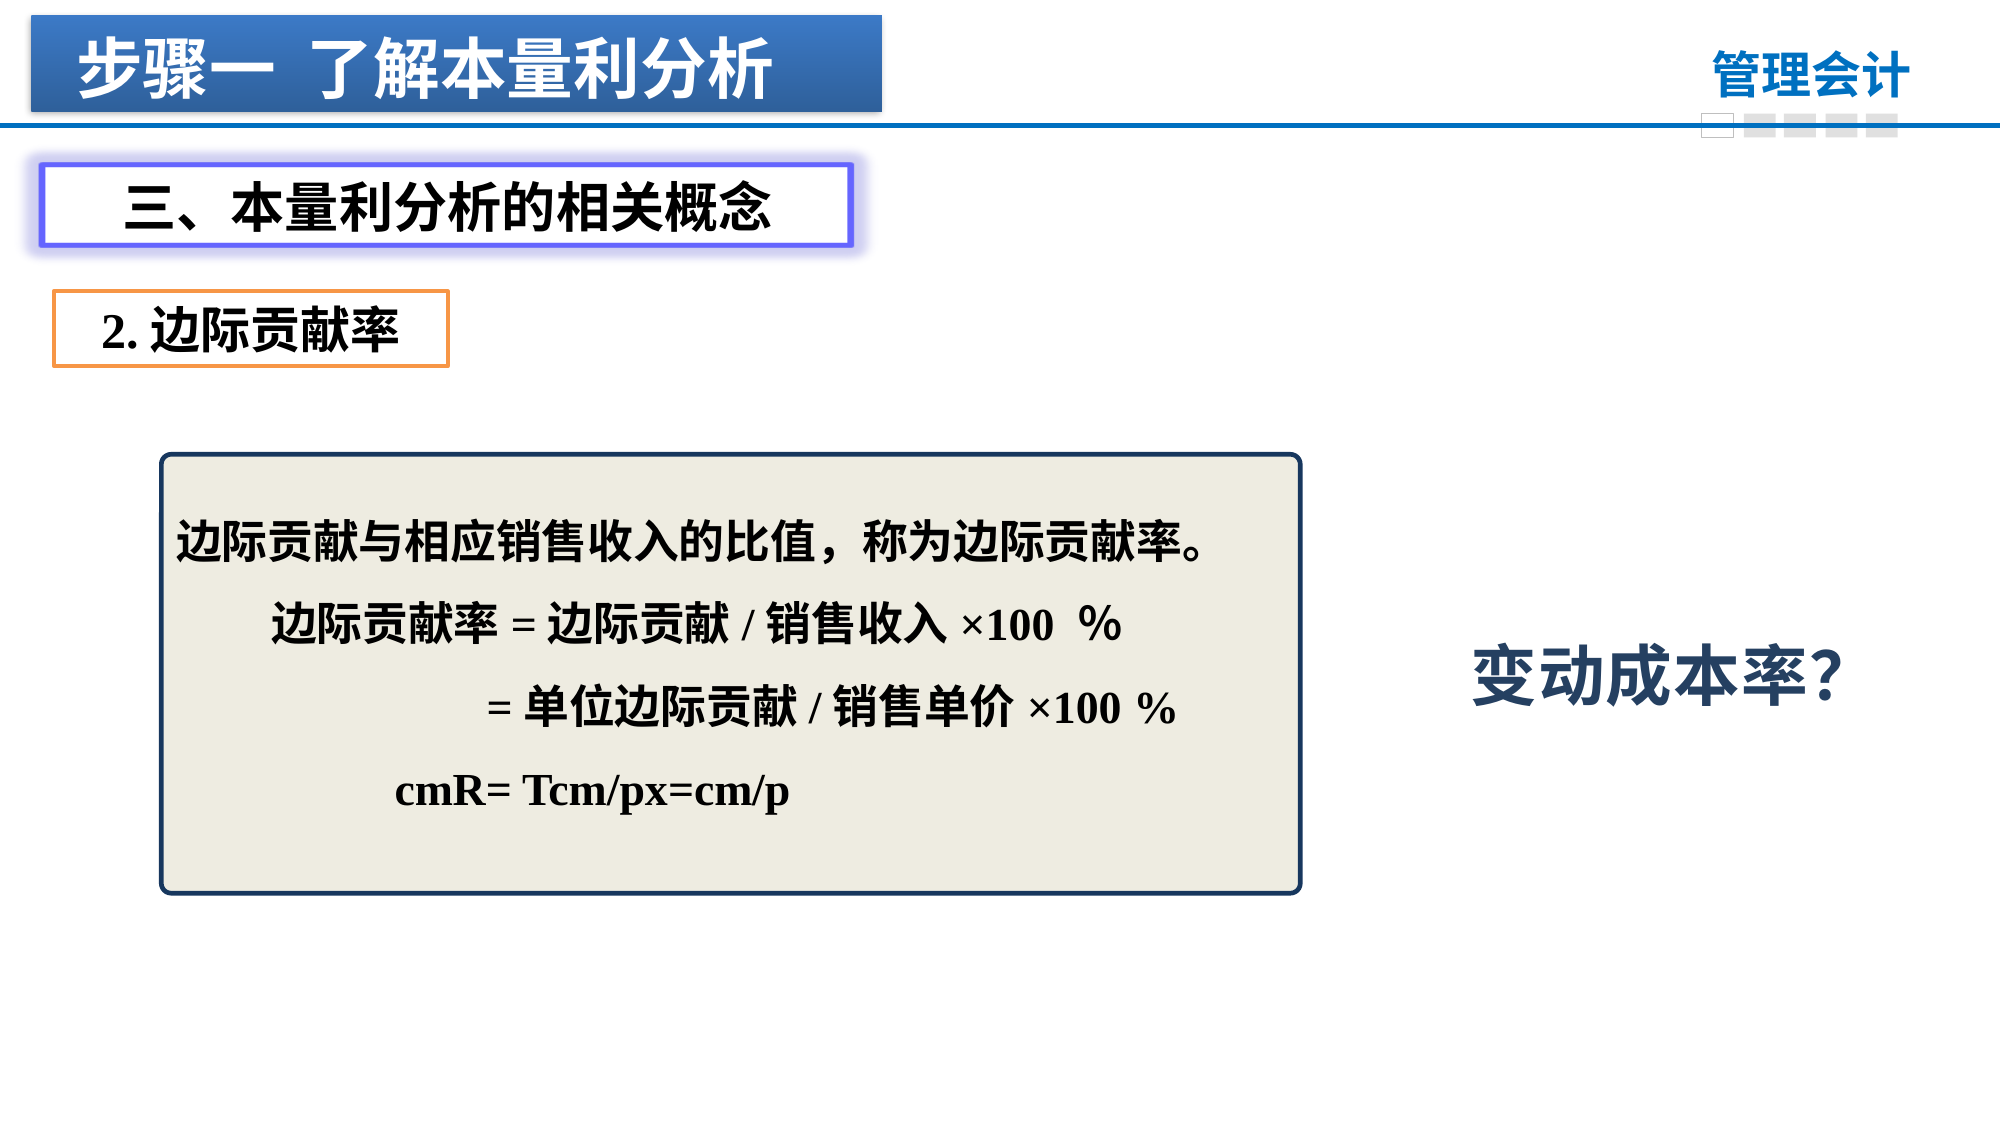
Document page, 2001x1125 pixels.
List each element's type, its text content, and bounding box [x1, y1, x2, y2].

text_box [161, 454, 1301, 894]
text_box 变动成本率？ [1448, 626, 1898, 722]
text_box 2.边际贡献率 [52, 289, 450, 368]
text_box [5, 136, 888, 273]
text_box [31, 14, 883, 197]
